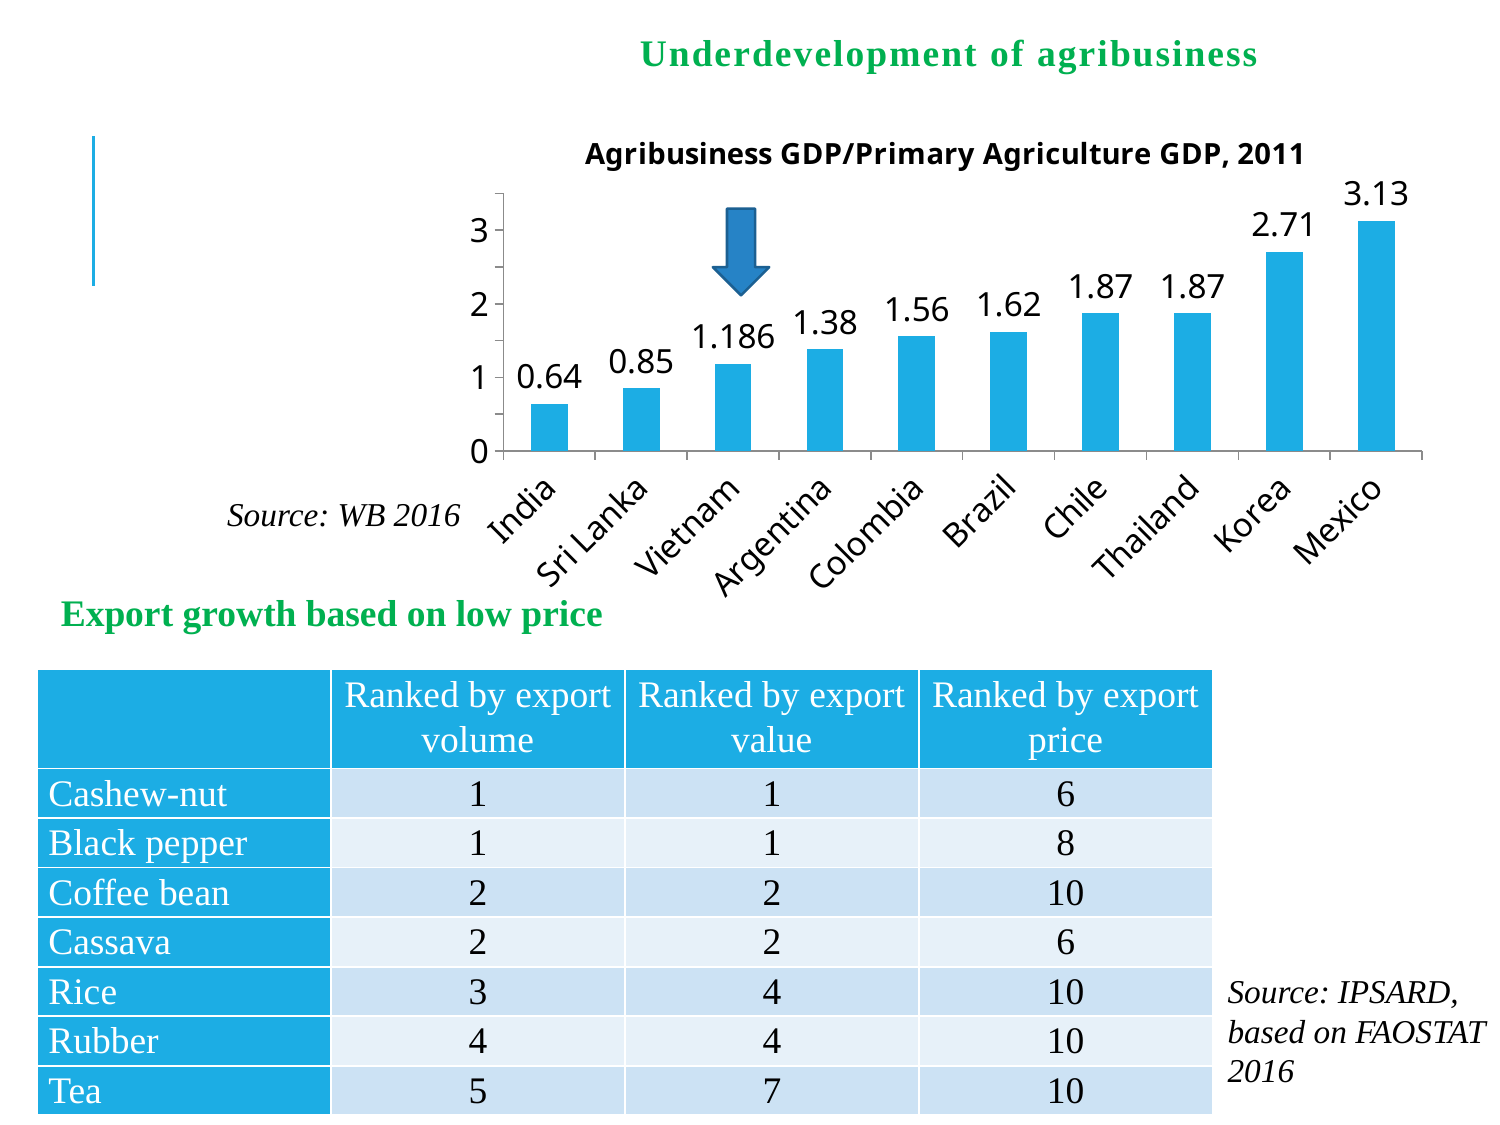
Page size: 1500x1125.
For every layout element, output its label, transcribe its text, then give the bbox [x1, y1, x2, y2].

table_cell Black pepper [38, 819, 330, 867]
table_cell 7 [626, 1067, 918, 1114]
text_box Source: IPSARD, based on FAOSTAT 2016 [1212, 962, 1500, 1125]
table_cell 6 [920, 769, 1212, 817]
text_box Source: WB 2016 [212, 485, 442, 541]
table_cell 2 [626, 918, 918, 966]
text_box Export growth based on low price [0, 575, 665, 648]
table_cell 2 [626, 868, 918, 916]
title Underdevelopment of agribusiness [624, 16, 1397, 97]
table_cell 10 [920, 868, 1212, 916]
table_cell 2 [332, 918, 624, 966]
table_cell 6 [920, 918, 1212, 966]
table_header Ranked by export volume [332, 670, 624, 768]
chart [449, 106, 1443, 616]
table_header [38, 670, 330, 768]
table_cell 10 [920, 968, 1212, 1015]
table_header Ranked by export value [626, 670, 918, 768]
table_cell 10 [920, 1067, 1212, 1114]
table_cell Tea [38, 1067, 330, 1114]
table_cell Cashew-nut [38, 769, 330, 817]
table_cell 1 [626, 819, 918, 867]
table_cell 1 [332, 769, 624, 817]
table_cell Rice [38, 968, 330, 1015]
table_cell 1 [332, 819, 624, 867]
table_cell 5 [332, 1067, 624, 1114]
table_cell Cassava [38, 918, 330, 966]
table_cell 2 [332, 868, 624, 916]
table_cell 1 [626, 769, 918, 817]
table_cell Coffee bean [38, 868, 330, 916]
table_cell 3 [332, 968, 624, 1015]
table_header Ranked by export price [920, 670, 1212, 768]
table_cell 4 [626, 1017, 918, 1065]
table_cell Rubber [38, 1017, 330, 1065]
table_cell 10 [920, 1017, 1212, 1065]
table_cell 4 [332, 1017, 624, 1065]
table_cell 4 [626, 968, 918, 1015]
table_cell 8 [920, 819, 1212, 867]
